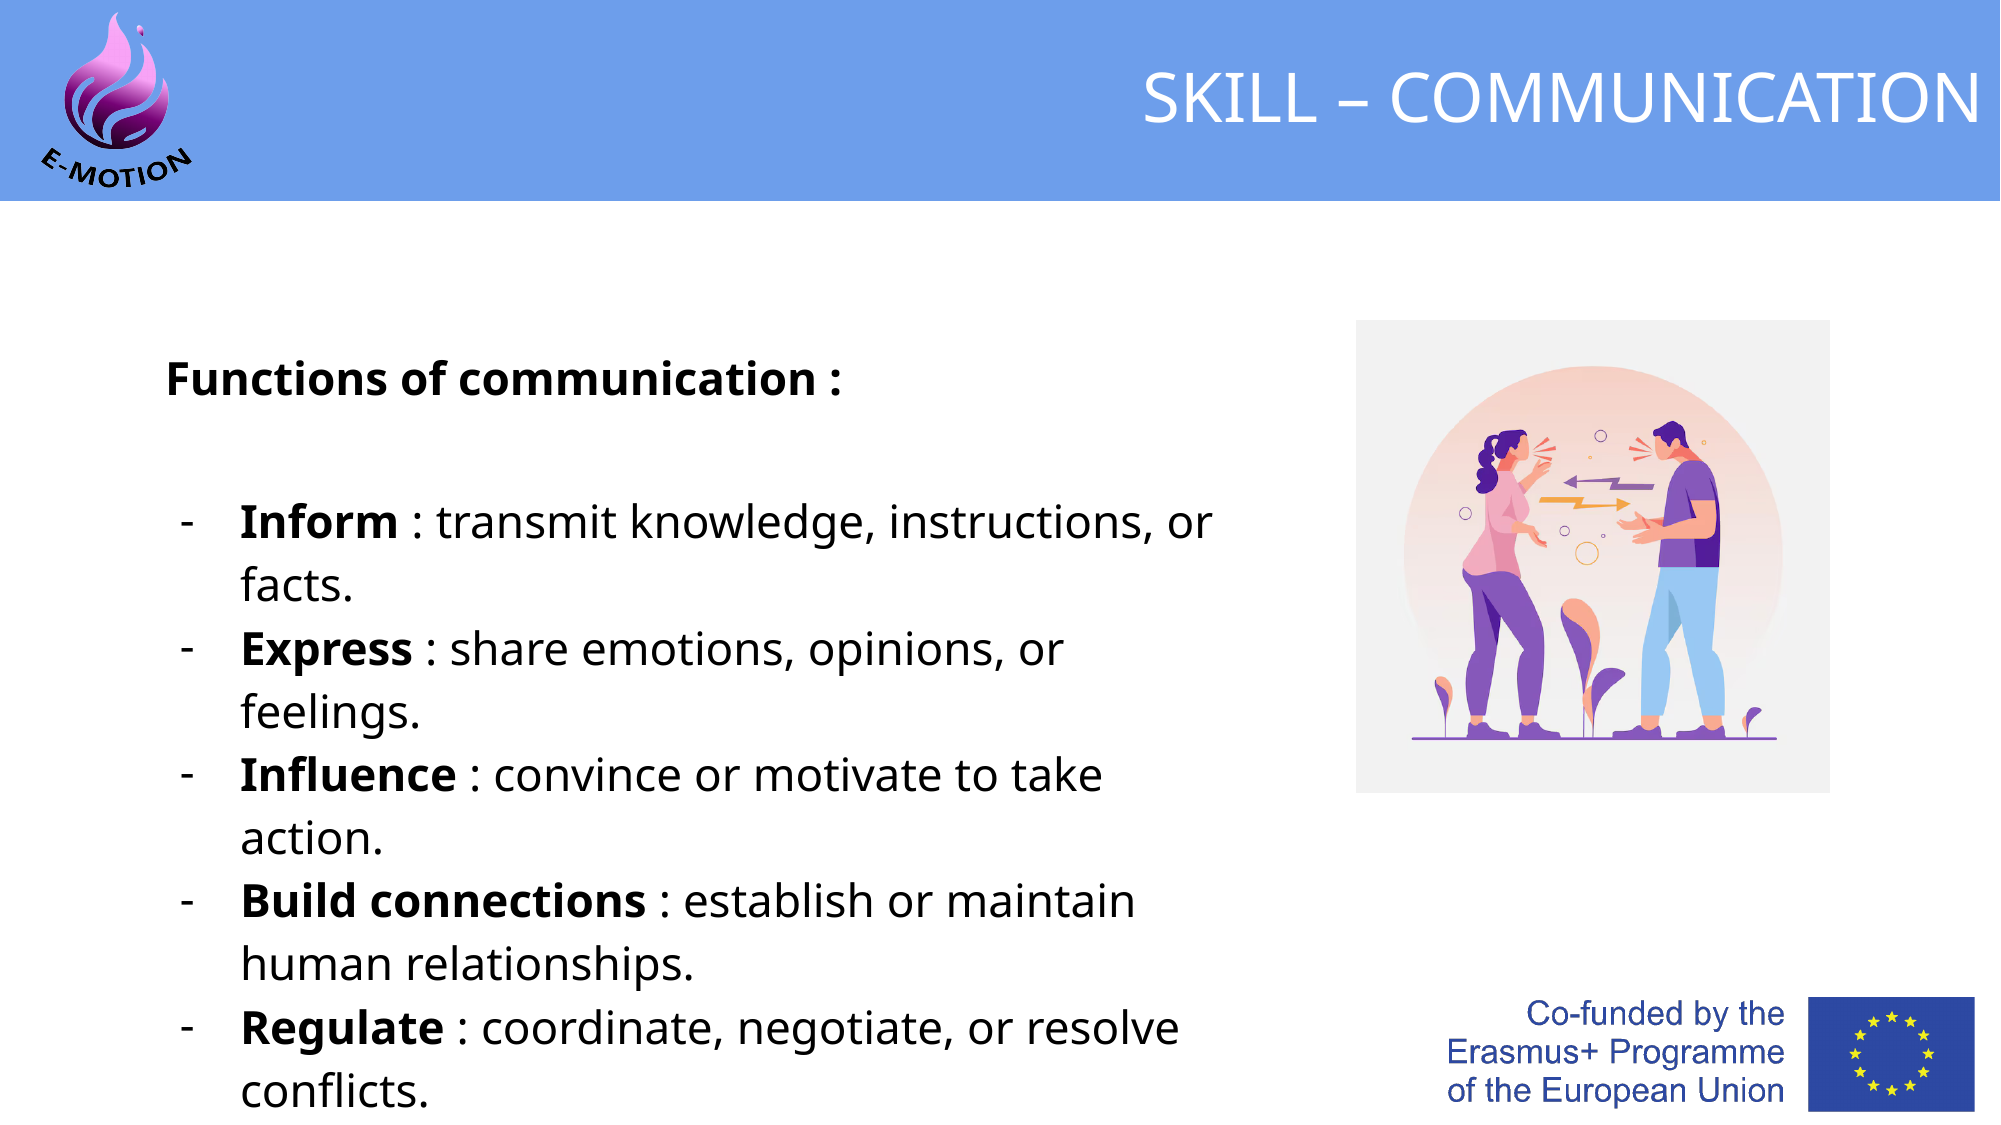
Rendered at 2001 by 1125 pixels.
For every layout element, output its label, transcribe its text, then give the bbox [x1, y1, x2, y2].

picture [1356, 320, 1830, 794]
text_box Functions of communication : Inform : transmit knowledge, instructions, or facts. Express : share emotions, opinions, or feelings. Influence : convince or motivate to take action. Build connections : establish or maintain human relationships. Regulate : coordinate, negotiate, or resolve conflicts. [150, 333, 1247, 1125]
text_box [976, 764, 2000, 1014]
text_box SKILL – COMMUNICATION [590, 46, 2000, 321]
picture [1396, 1014, 1975, 1116]
picture [0, 0, 253, 247]
